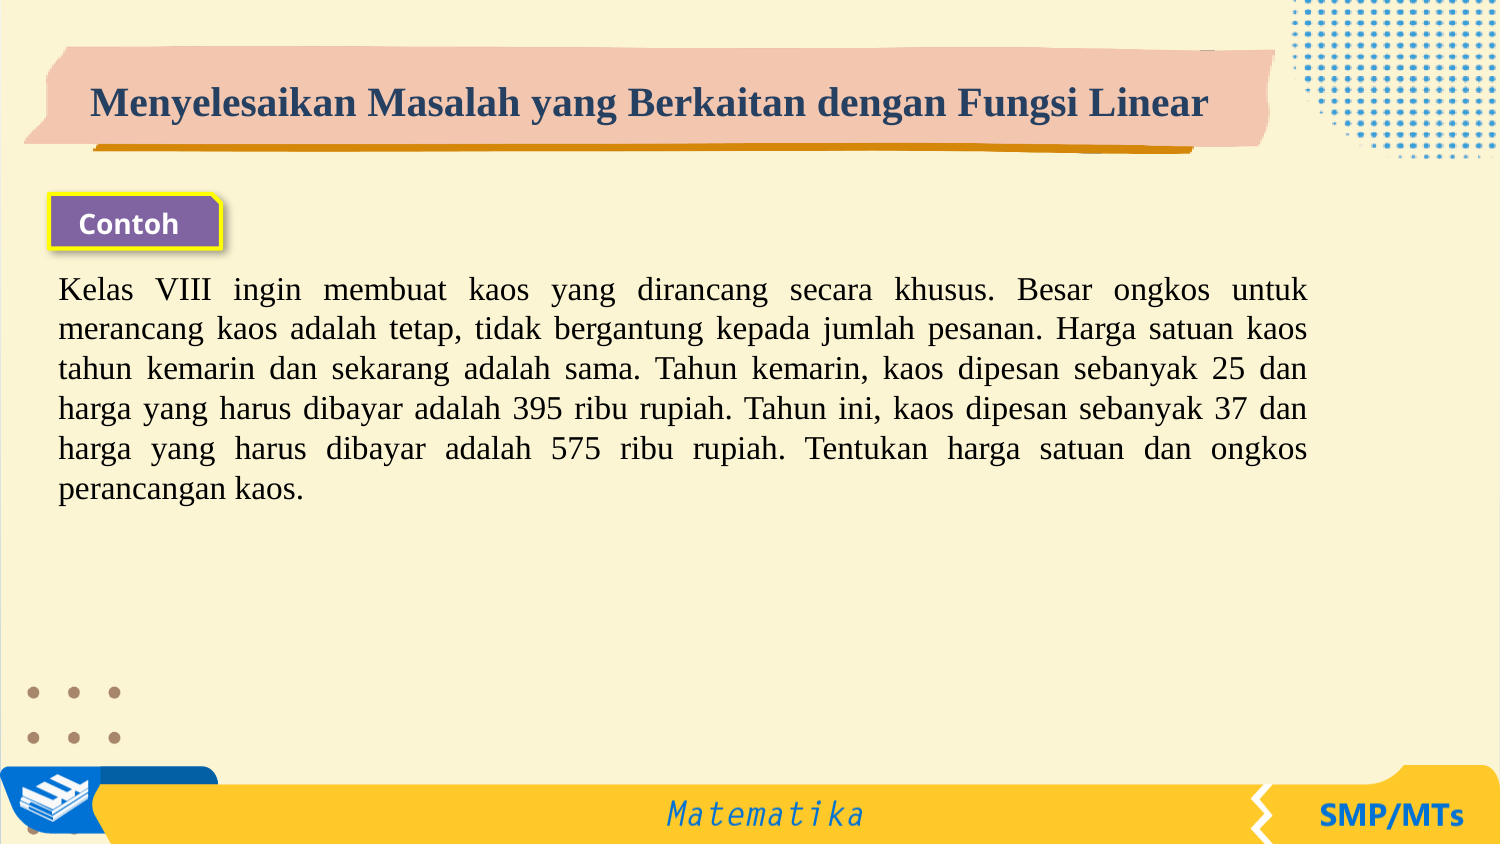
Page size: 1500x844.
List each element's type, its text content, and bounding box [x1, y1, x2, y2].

text_box Contoh [46, 191, 224, 251]
picture [0, 0, 1500, 844]
text_box Kelas VIII ingin membuat kaos yang dirancang secara khusus. Besar ongkos untuk merancang kaos adalah tetap, tidak bergantung kepada jumlah pesanan. Harga satuan kaos tahun kemarin dan sekarang adalah sama. Tahun kemarin, kaos dipesan sebanyak 25 dan harga yang harus dibayar adalah 395 ribu rupiah. Tahun ini, kaos dipesan sebanyak 37 dan harga yang harus dibayar adalah 575 ribu rupiah. Tentukan harga satuan dan ongkos perancangan kaos. [43, 259, 1325, 514]
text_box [24, 46, 1276, 154]
